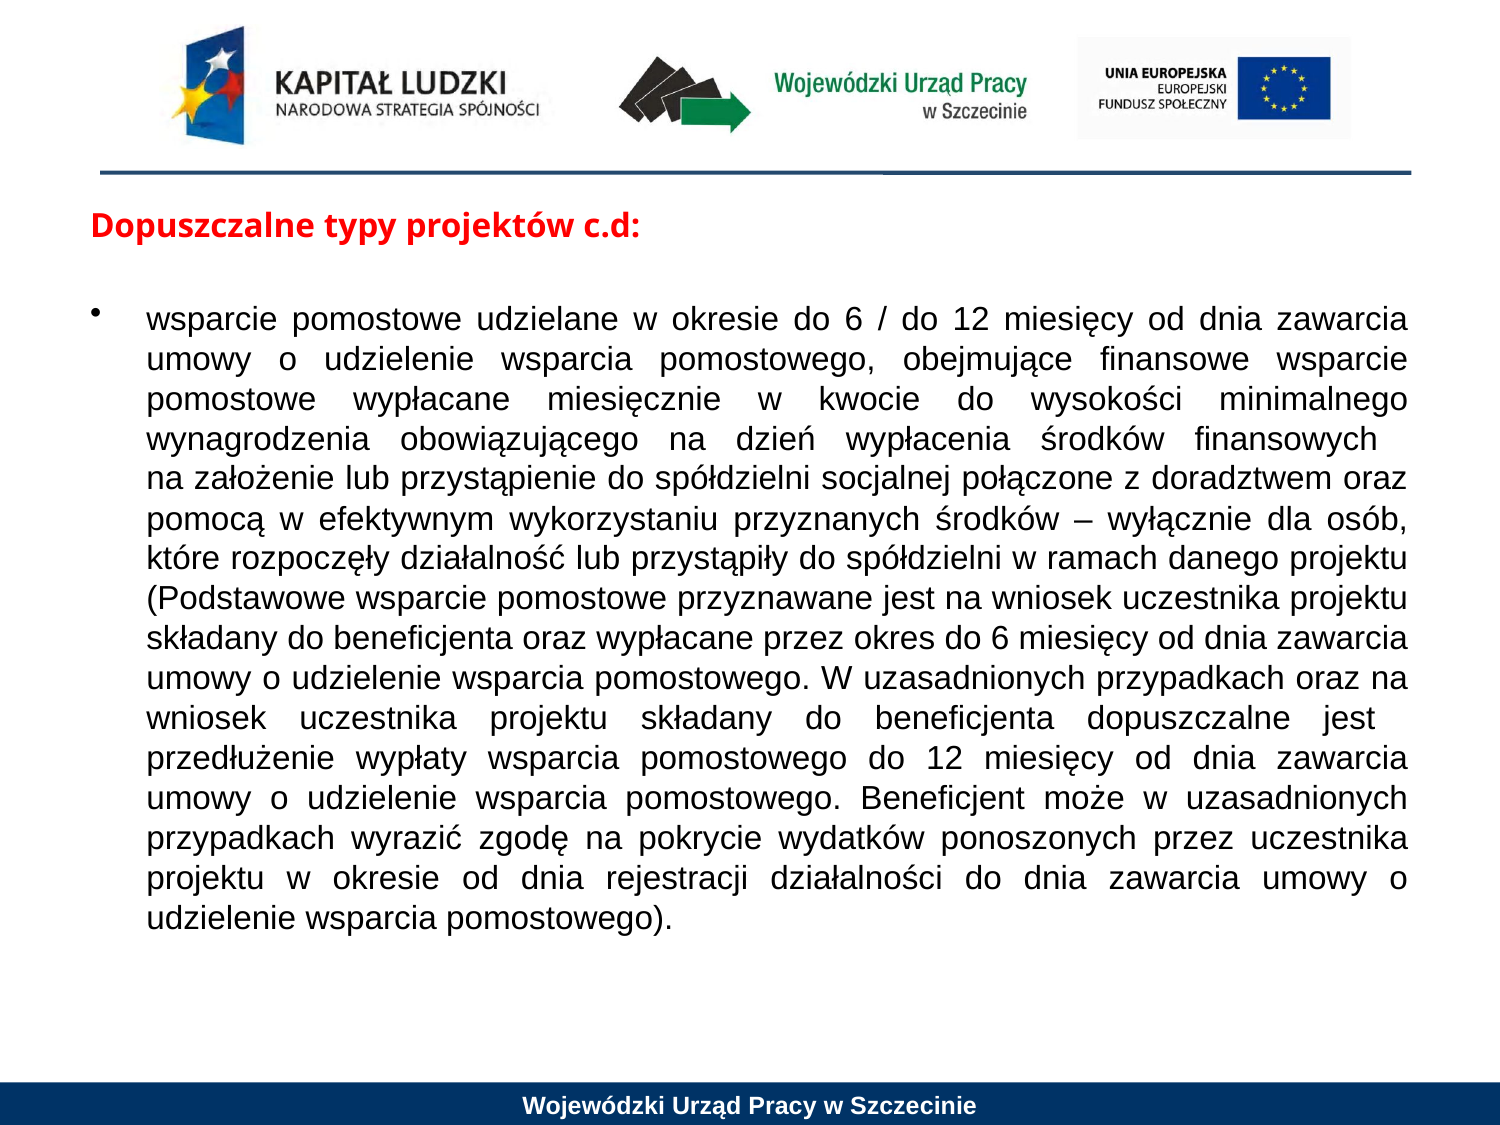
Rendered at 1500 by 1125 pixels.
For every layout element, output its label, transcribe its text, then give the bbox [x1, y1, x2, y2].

picture [159, 24, 1353, 149]
list Dopuszczalne typy projektów c.d: wsparcie pomostowe udzielane w okresie do 6 / do 12 miesięcy od dnia zawarcia umowy o udzielenie wsparcia pomostowego, obejmujące finansowe wsparcie pomostowe wypłacane miesięcznie w kwocie do wysokości minimalnego wynagrodzenia obowiązującego na dzień wypłacenia środków finansowych na założenie lub przystąpienie do spółdzielni socjalnej połączone z doradztwem oraz pomocą w efektywnym wykorzystaniu przyznanych środków – wyłącznie dla osób, które rozpoczęły działalność lub przystąpiły do spółdzielni w ramach danego projektu (Podstawowe wsparcie pomostowe przyznawane jest na wniosek uczestnika projektu składany do beneficjenta oraz wypłacane przez okres do 6 miesięcy od dnia zawarcia umowy o udzielenie wsparcia pomostowego. W uzasadnionych przypadkach oraz na wniosek uczestnika projektu składany do beneficjenta dopuszczalne jest przedłużenie wypłaty wsparcia pomostowego do 12 miesięcy od dnia zawarcia umowy o udzielenie wsparcia pomostowego. Beneficjent może w uzasadnionych przypadkach wyrazić zgodę na pokrycie wydatków ponoszonych przez uczestnika projektu w okresie od dnia rejestracji działalności do dnia zawarcia umowy o udzielenie wsparcia pomostowego). [74, 196, 1426, 1006]
